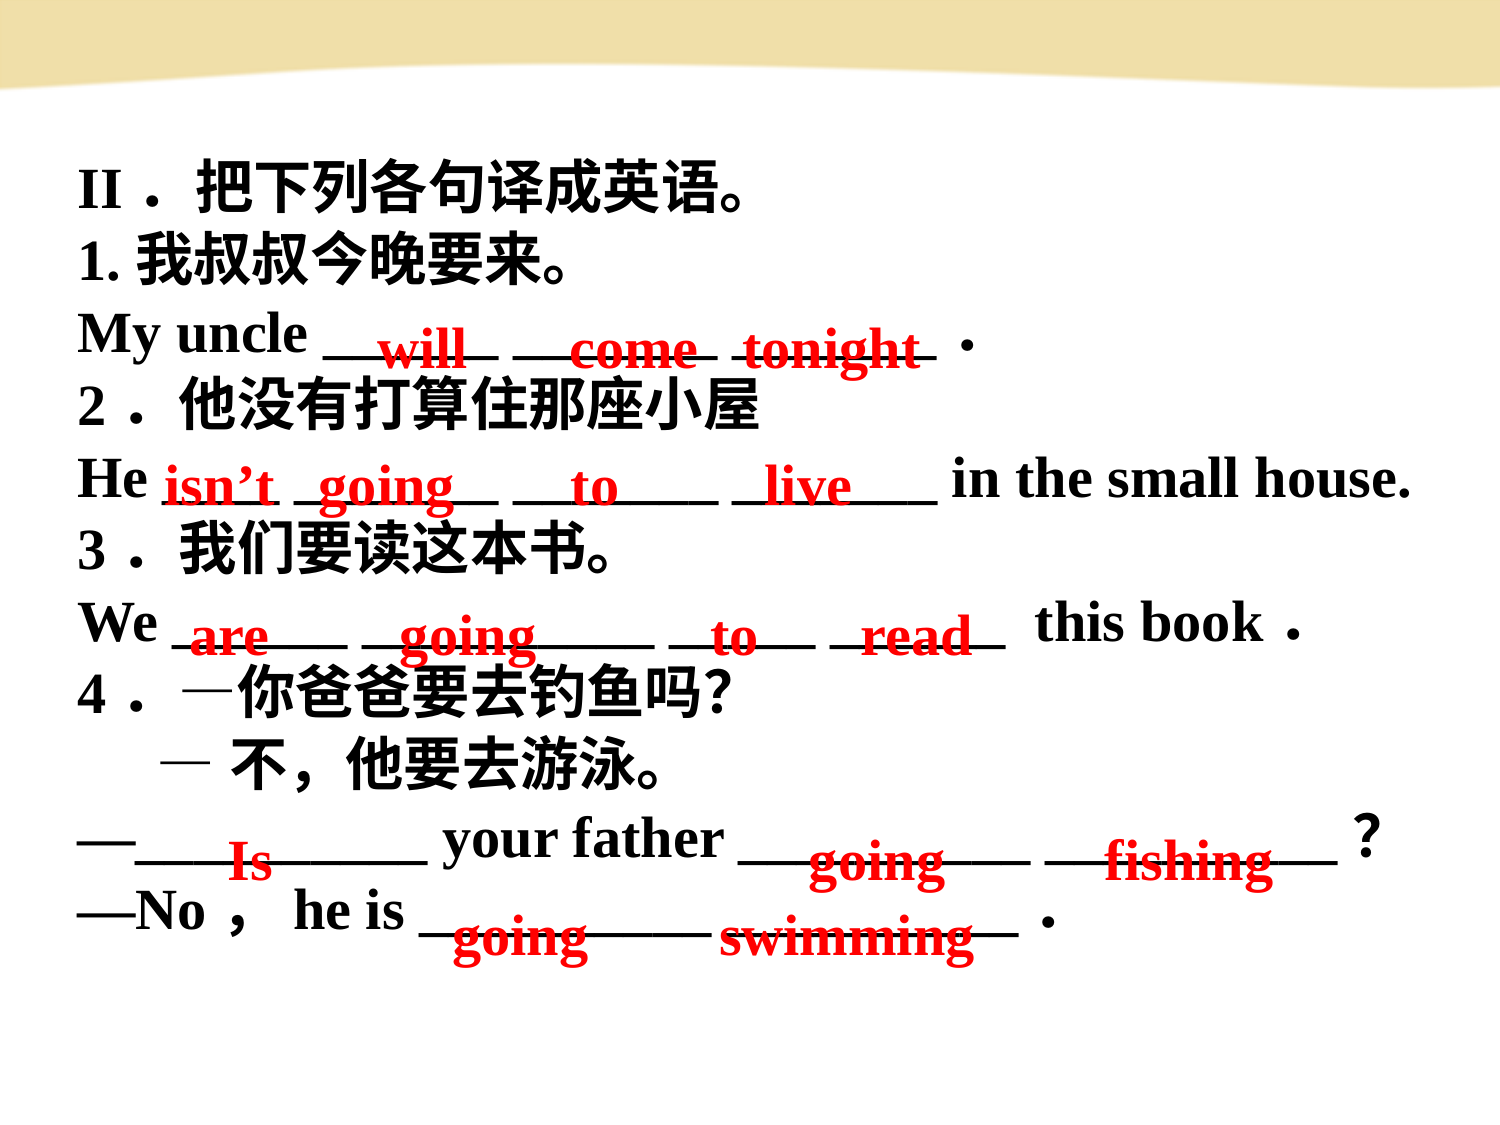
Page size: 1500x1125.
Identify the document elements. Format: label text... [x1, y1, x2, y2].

list II．把下列各句译成英语。 1.我叔叔今晚要来。 My uncle ______ _______ _______． 2．他没有打算住那座小屋 He ____ _______ _______ _______ in the small house. 3．我们要读这本书。 We ______ __________ _____ ______ this book． 4．—你爸爸要去钓鱼吗？ —不，他要去游泳。 —__________ your father __________ __________？ —No，he is __________ __________． [62, 152, 1463, 895]
text_box going swimming [437, 889, 1213, 975]
title [37, 97, 1388, 285]
text_box are going to read [174, 589, 1025, 745]
text_box Is going fishing [212, 814, 1363, 900]
picture [0, 0, 1500, 1125]
text_box will come tonight [362, 302, 1288, 388]
text_box isn’t going to live [150, 439, 950, 525]
